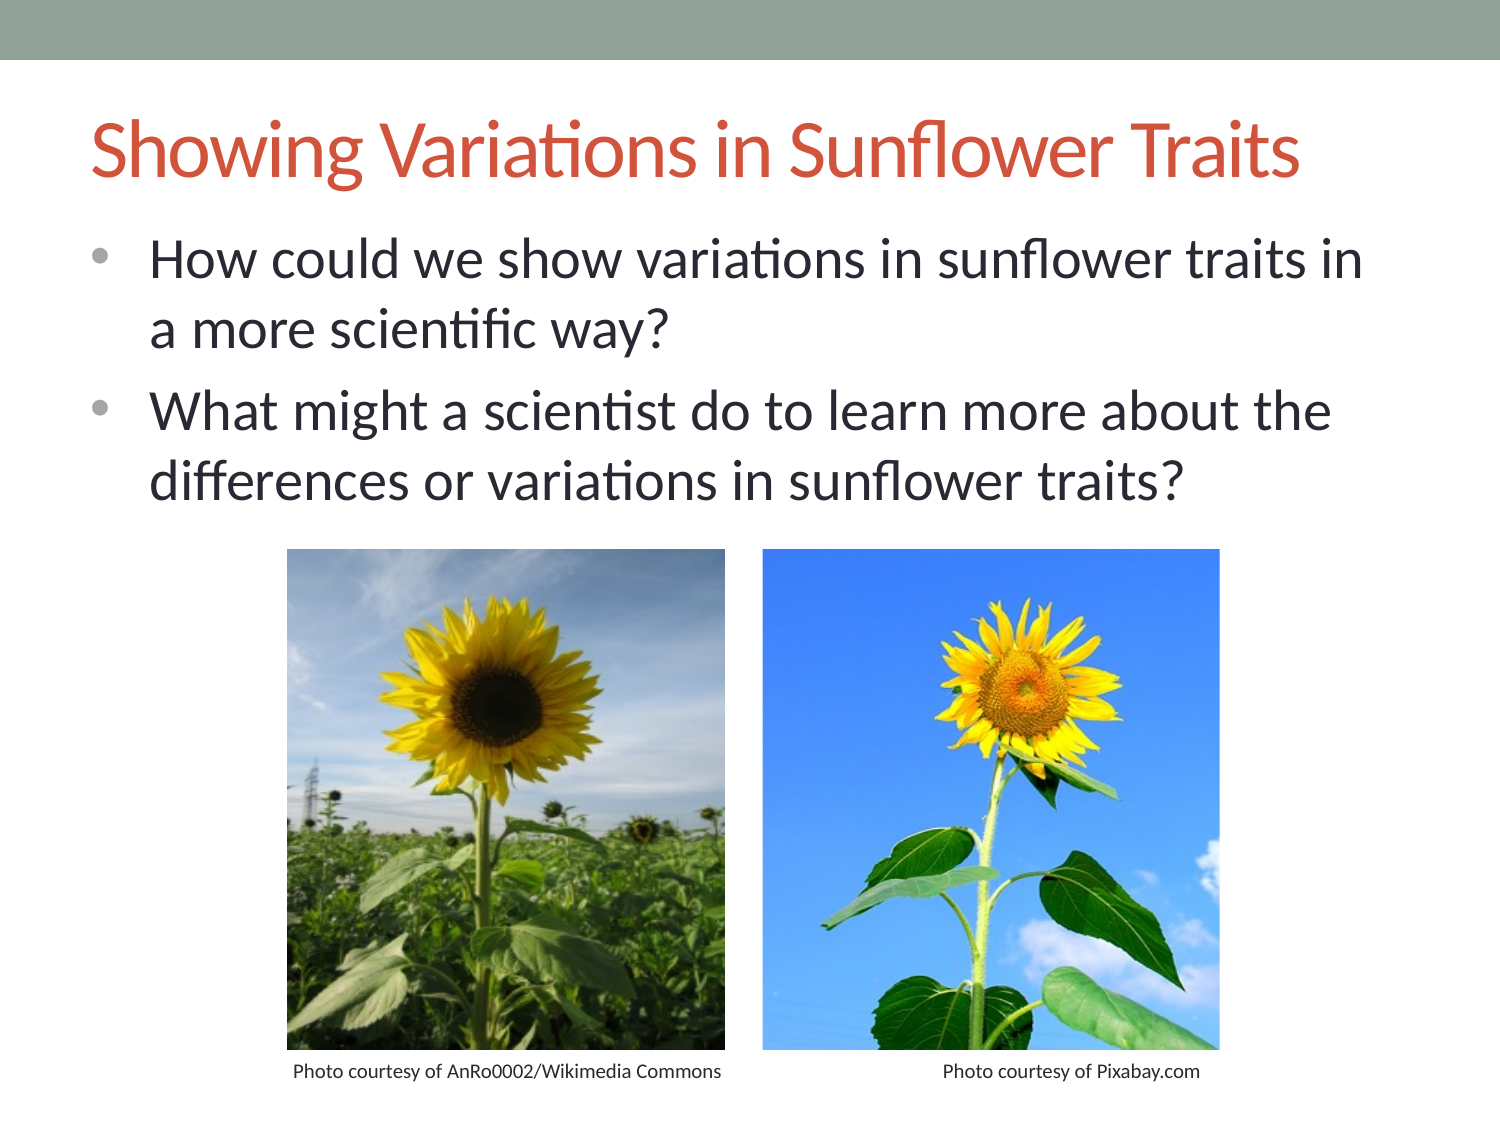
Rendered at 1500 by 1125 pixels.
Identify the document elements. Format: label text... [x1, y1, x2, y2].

text_box Photo courtesy of Pixabay.com [928, 1058, 1216, 1090]
text_box How could we show variations in sunflower traits in a more scientific way? What might a scientist do to learn more about the differences or variations in sunflower traits? [74, 212, 1438, 520]
picture [762, 549, 1220, 1051]
text_box Photo courtesy of AnRo0002/Wikimedia Commons [278, 1050, 737, 1090]
title Showing Variations in Sunflower Traits [75, 62, 1425, 212]
picture [287, 549, 726, 1051]
